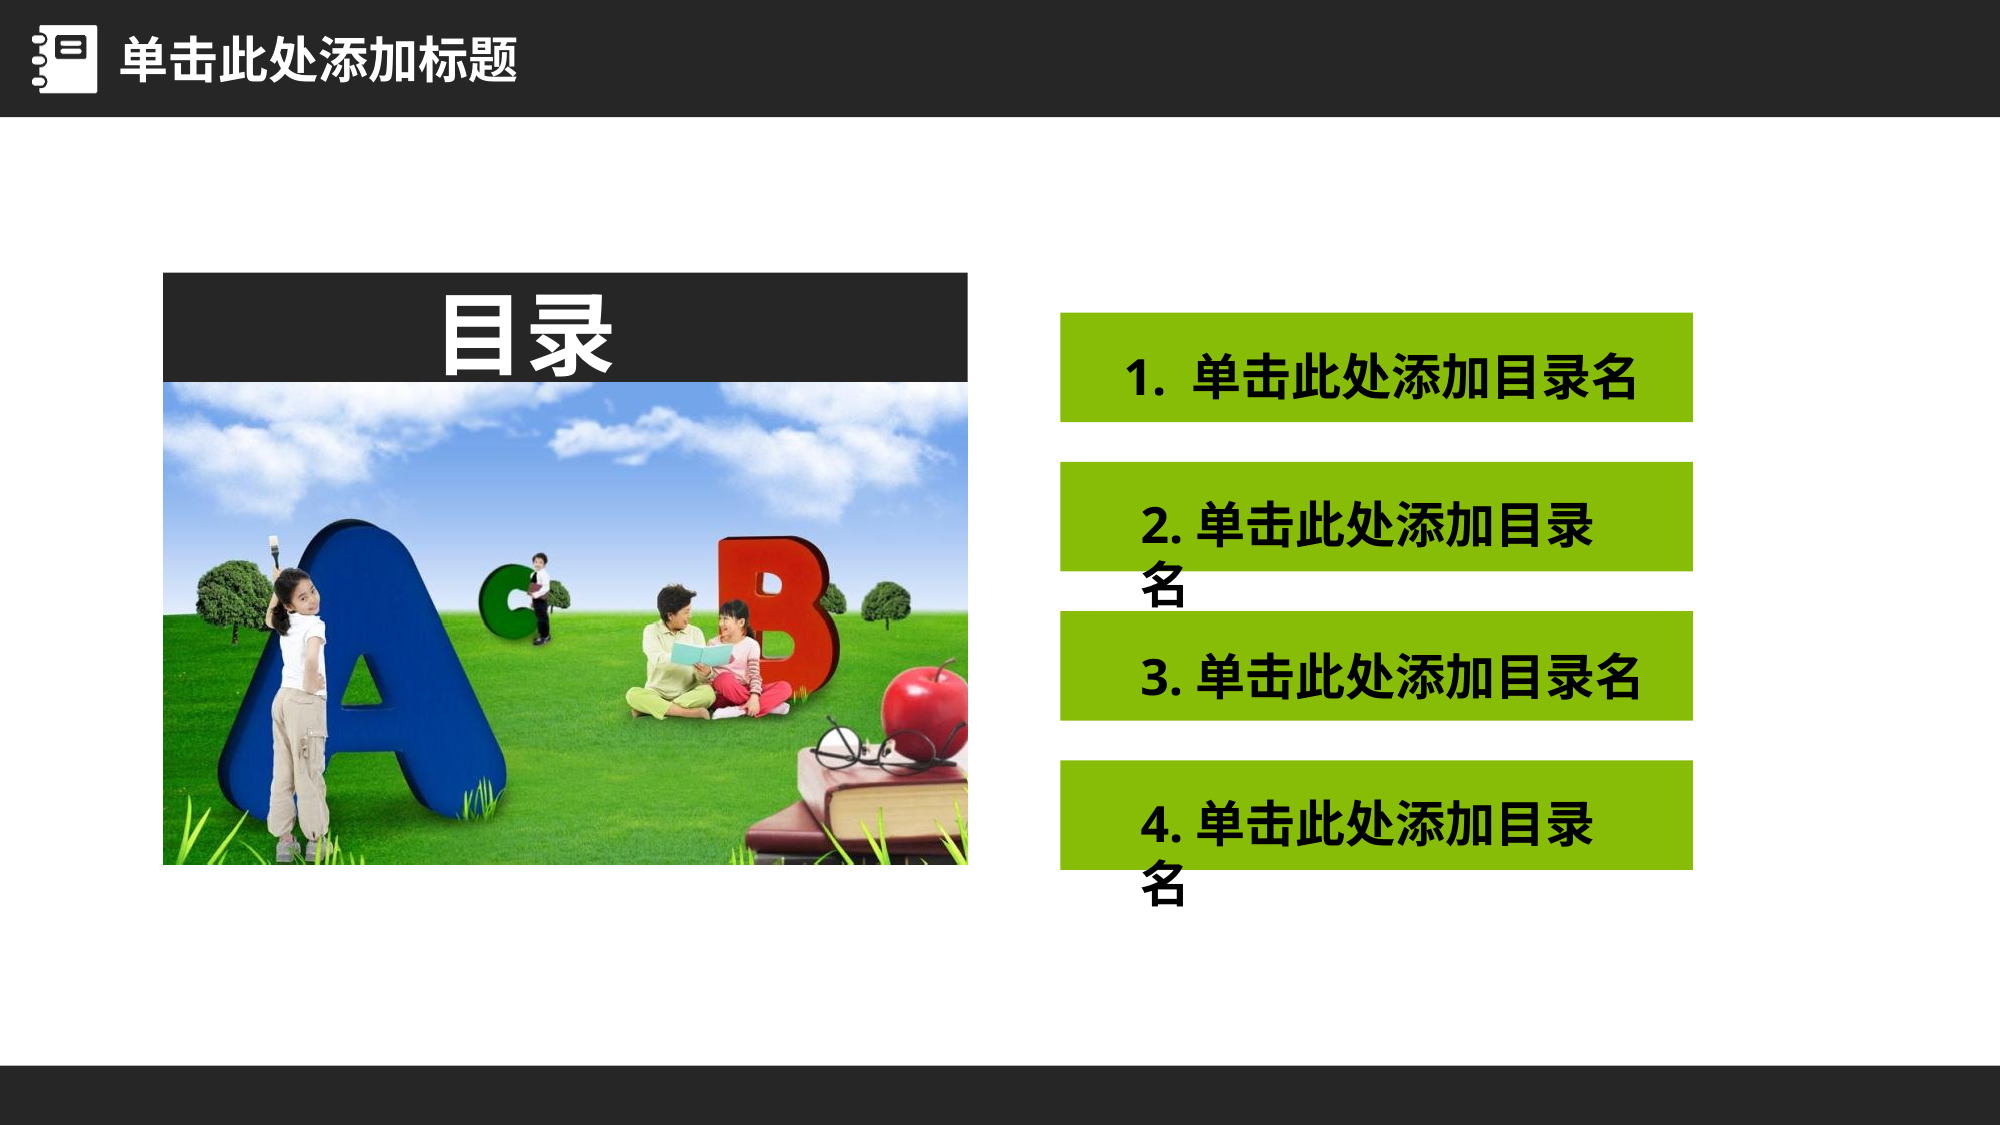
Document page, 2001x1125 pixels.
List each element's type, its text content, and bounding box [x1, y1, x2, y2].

text_box 3.单击此处添加目录名 [1125, 637, 1676, 713]
text_box [1060, 611, 1693, 721]
text_box [1060, 312, 1693, 423]
text_box 1. 单击此处添加目录名 [1108, 338, 1676, 413]
text_box 单击此处添加标题 [104, 21, 542, 97]
text_box 目录 [418, 269, 713, 382]
text_box [0, 0, 2000, 118]
text_box [0, 1065, 2000, 1125]
text_box 2.单击此处添加目录名 [1125, 485, 1659, 621]
text_box [163, 272, 418, 382]
text_box [713, 272, 968, 382]
text_box [1060, 461, 1693, 572]
picture [27, 20, 104, 98]
text_box [1060, 760, 1693, 870]
picture [163, 382, 968, 865]
text_box 4.单击此处添加目录名 [1125, 784, 1659, 920]
